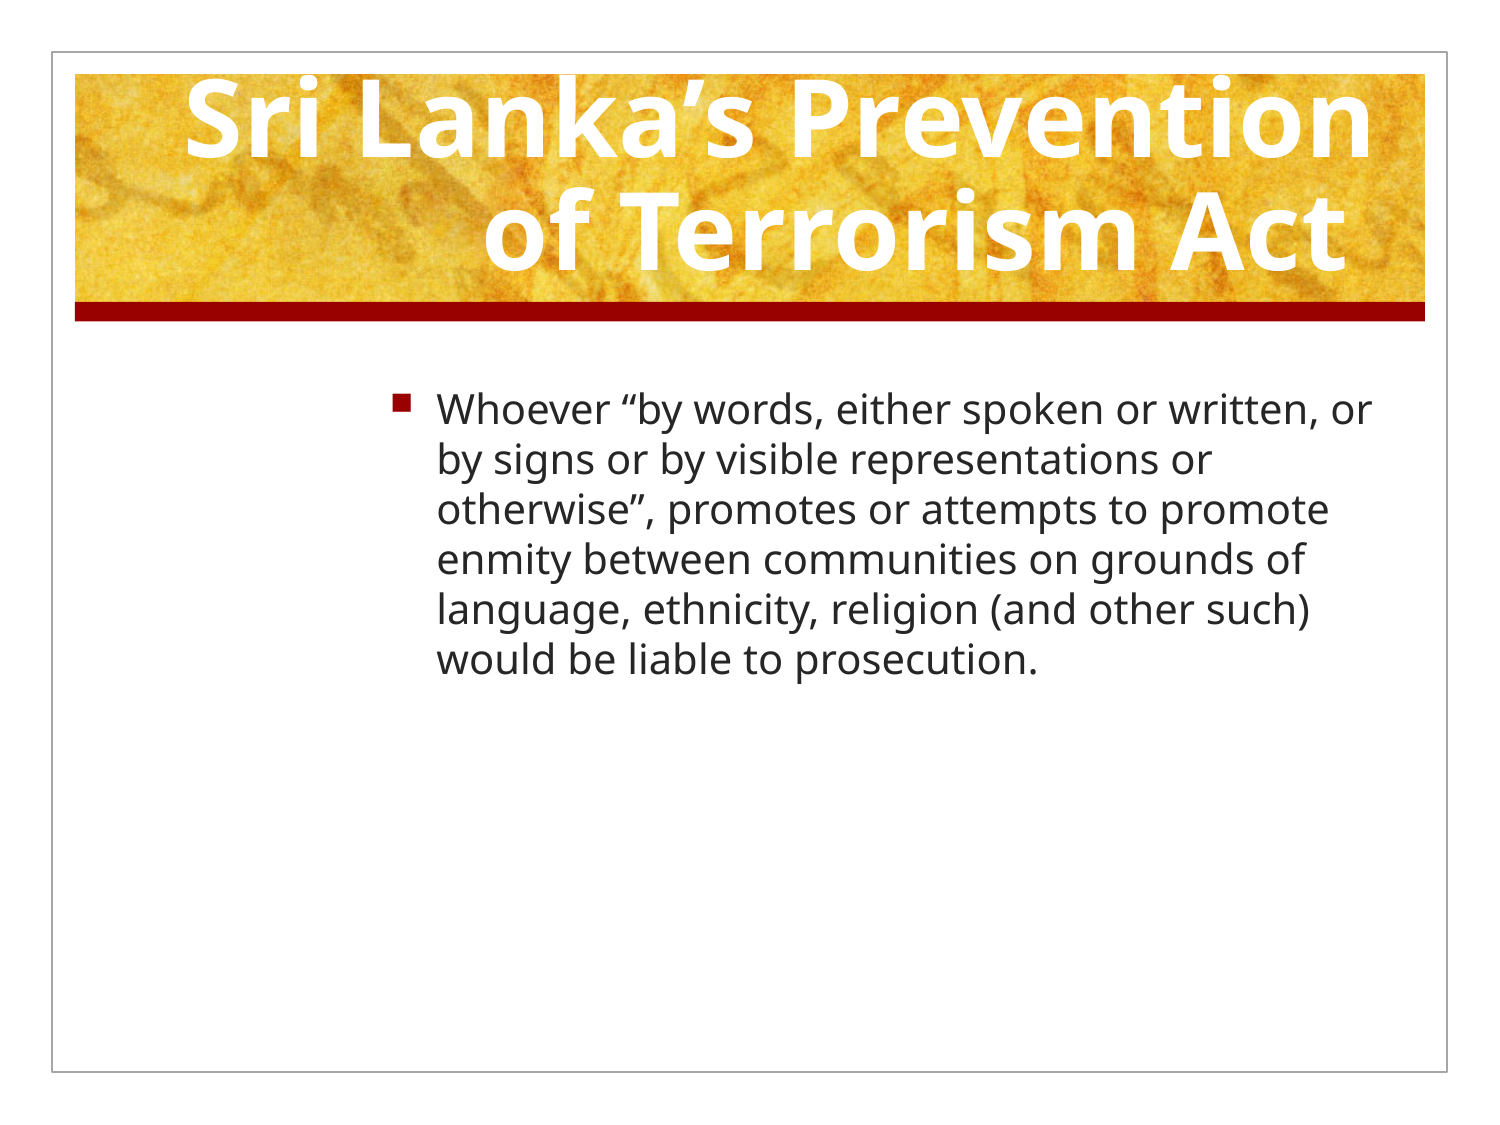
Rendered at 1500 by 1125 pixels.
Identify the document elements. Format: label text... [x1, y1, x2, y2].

picture [75, 74, 1425, 301]
title Sri Lanka’s Prevention of Terrorism Act [108, 74, 1392, 292]
list Whoever “by words, either spoken or written, or by signs or by visible representations or otherwise”, promotes or attempts to promote enmity between communities on grounds of language, ethnicity, religion (and other such) would be liable to prosecution. [375, 375, 1392, 1005]
